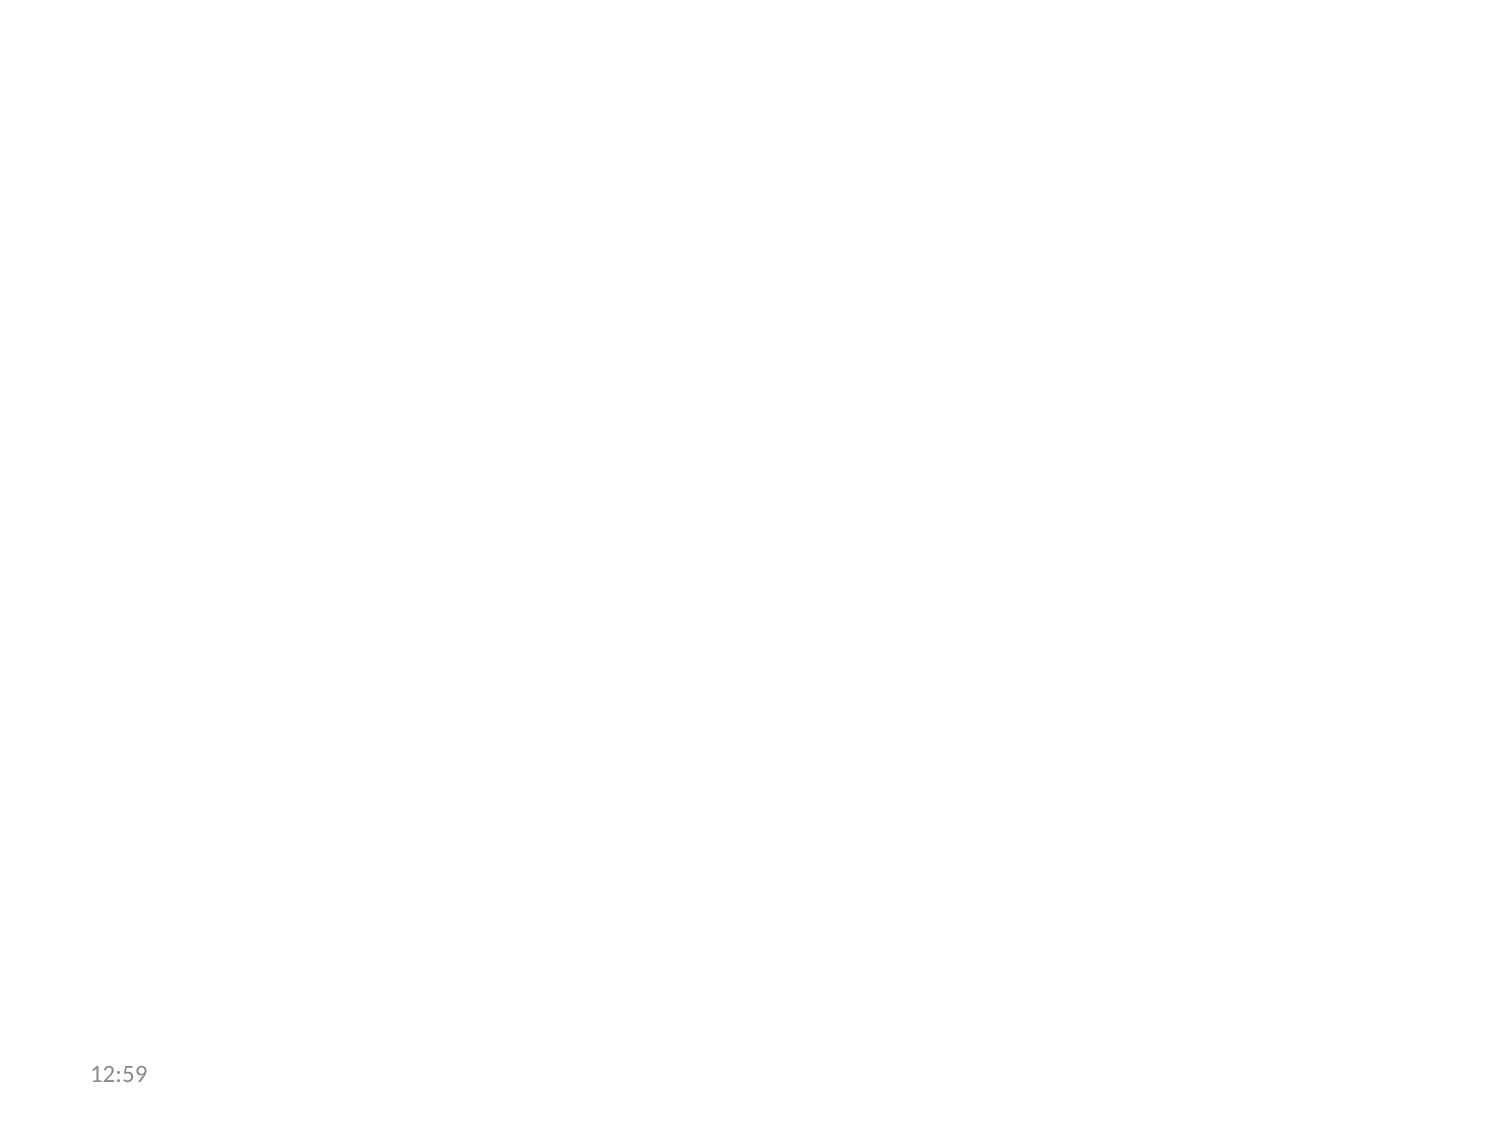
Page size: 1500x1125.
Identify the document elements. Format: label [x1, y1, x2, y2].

slide_number [75, 1042, 425, 1103]
